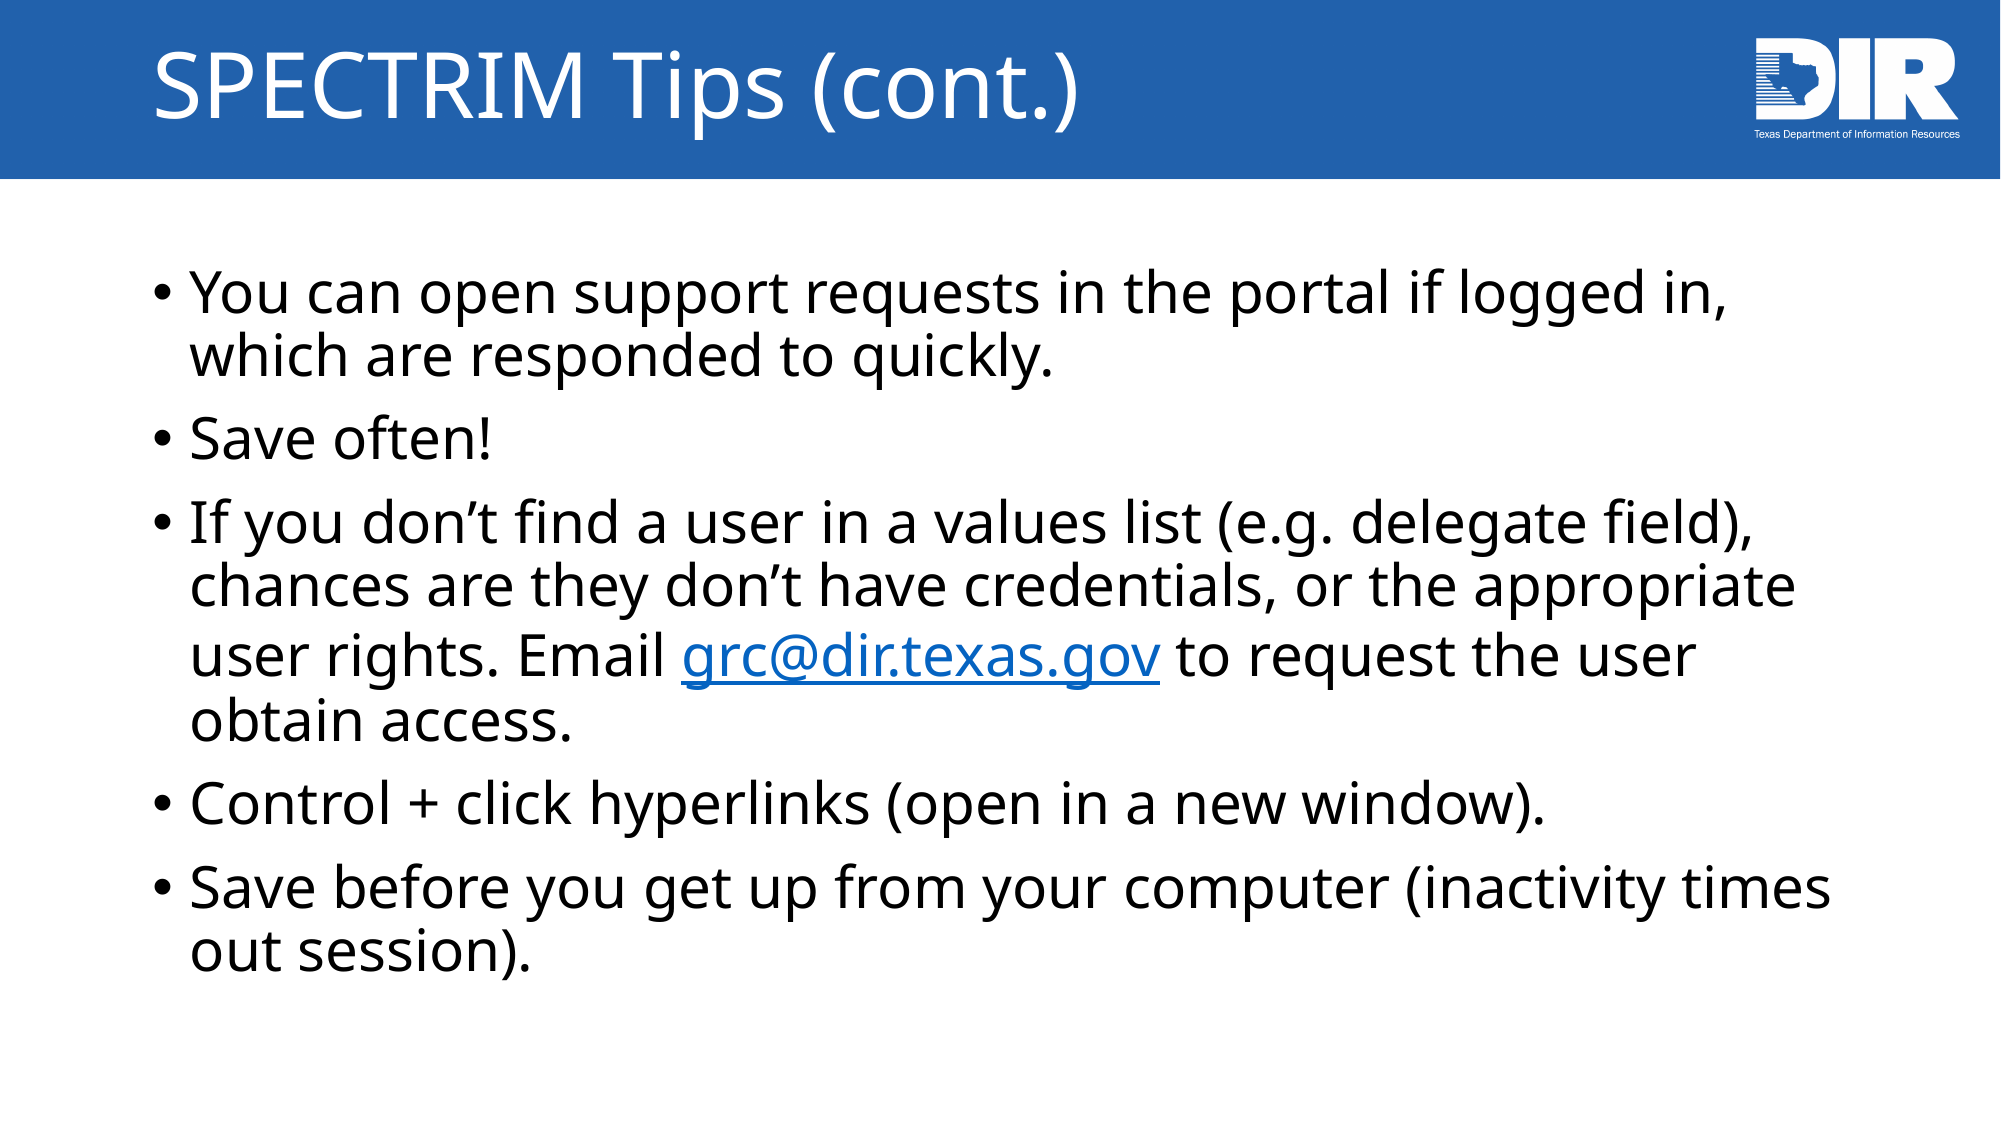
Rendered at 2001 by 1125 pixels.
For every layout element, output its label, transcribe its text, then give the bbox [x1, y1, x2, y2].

title SPECTRIM Tips (cont.) [137, 0, 1863, 179]
list You can open support requests in the portal if logged in, which are responded to quickly. Save often! If you don’t find a user in a values list (e.g. delegate field), chances are they don’t have credentials, or the appropriate user rights. Email grc@dir.texas.gov to request the user obtain access. Control + click hyperlinks (open in a new window). Save before you get up from your computer (inactivity times out session). [137, 255, 1863, 1014]
picture [0, 0, 2001, 1125]
